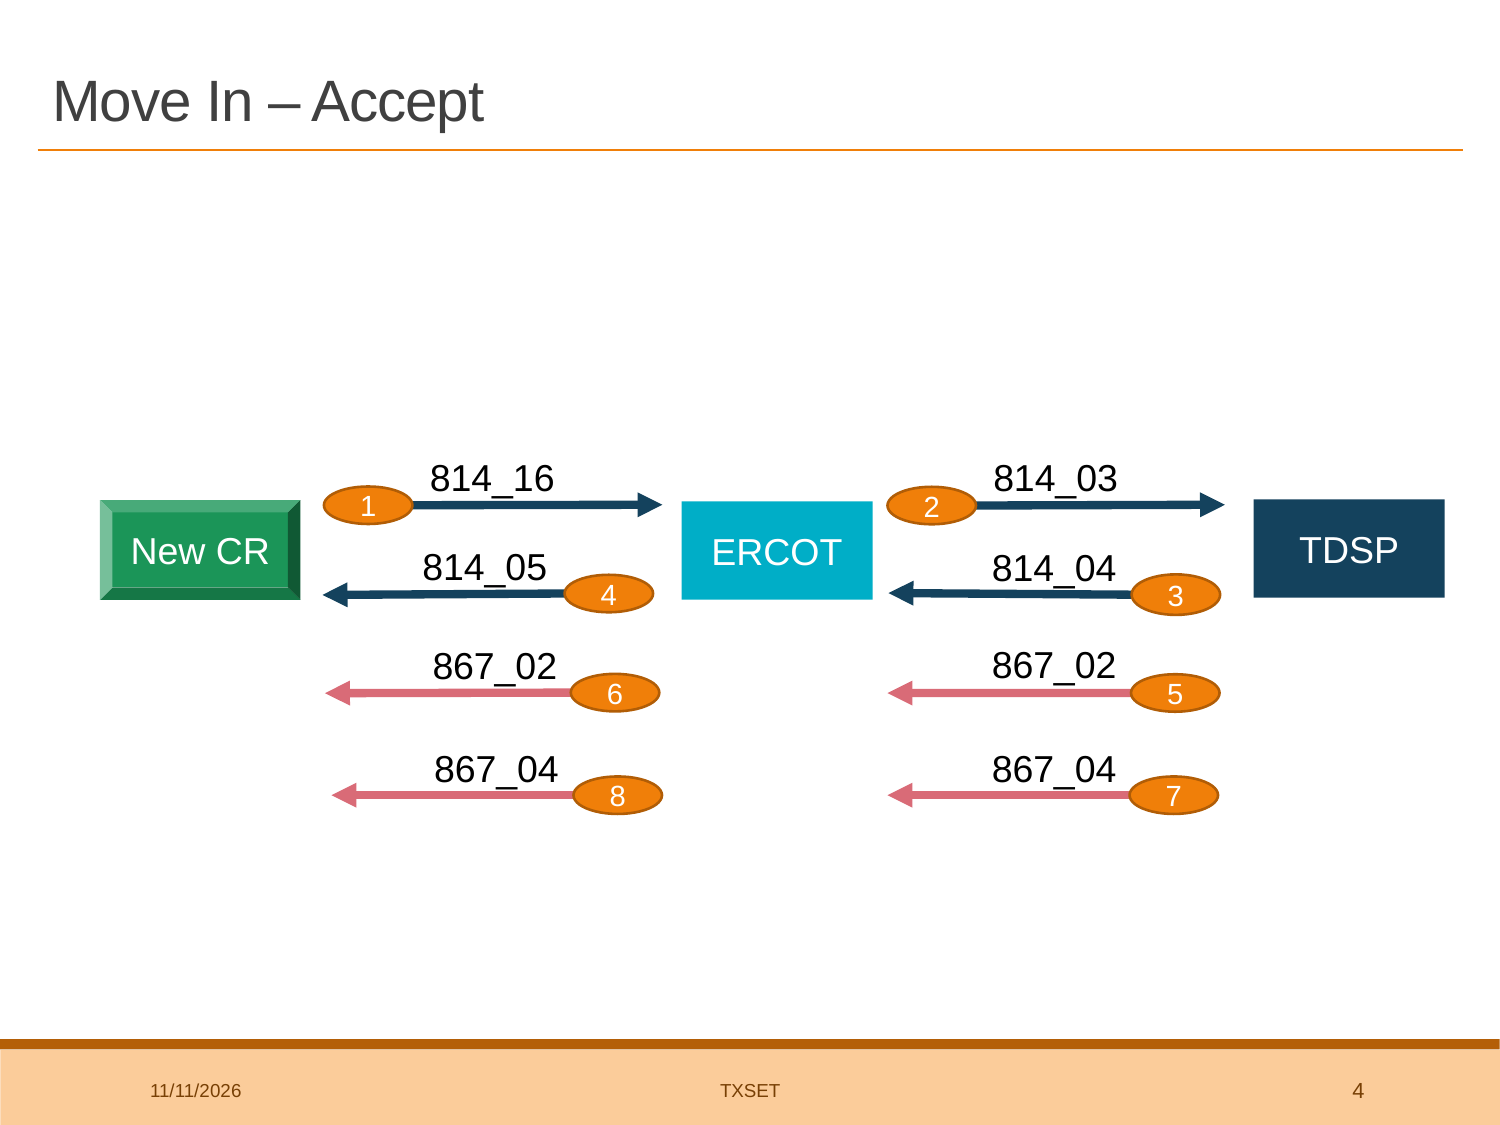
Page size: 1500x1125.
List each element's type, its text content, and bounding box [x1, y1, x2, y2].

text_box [886, 446, 1226, 525]
footer TxSET [453, 1059, 1047, 1120]
text_box TDSP [102, 501, 298, 512]
text_box New CR [99, 500, 301, 600]
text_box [888, 536, 1221, 616]
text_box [886, 633, 1221, 713]
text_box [323, 446, 663, 525]
text_box [100, 501, 112, 599]
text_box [324, 633, 660, 712]
text_box ERCOT [680, 500, 874, 601]
text_box TDSP [1252, 498, 1446, 599]
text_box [886, 736, 1219, 815]
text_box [330, 736, 663, 815]
title Move In – Accept [37, 37, 1275, 141]
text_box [321, 534, 654, 613]
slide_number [135, 1059, 440, 1120]
slide_number 4 [1218, 1059, 1380, 1120]
